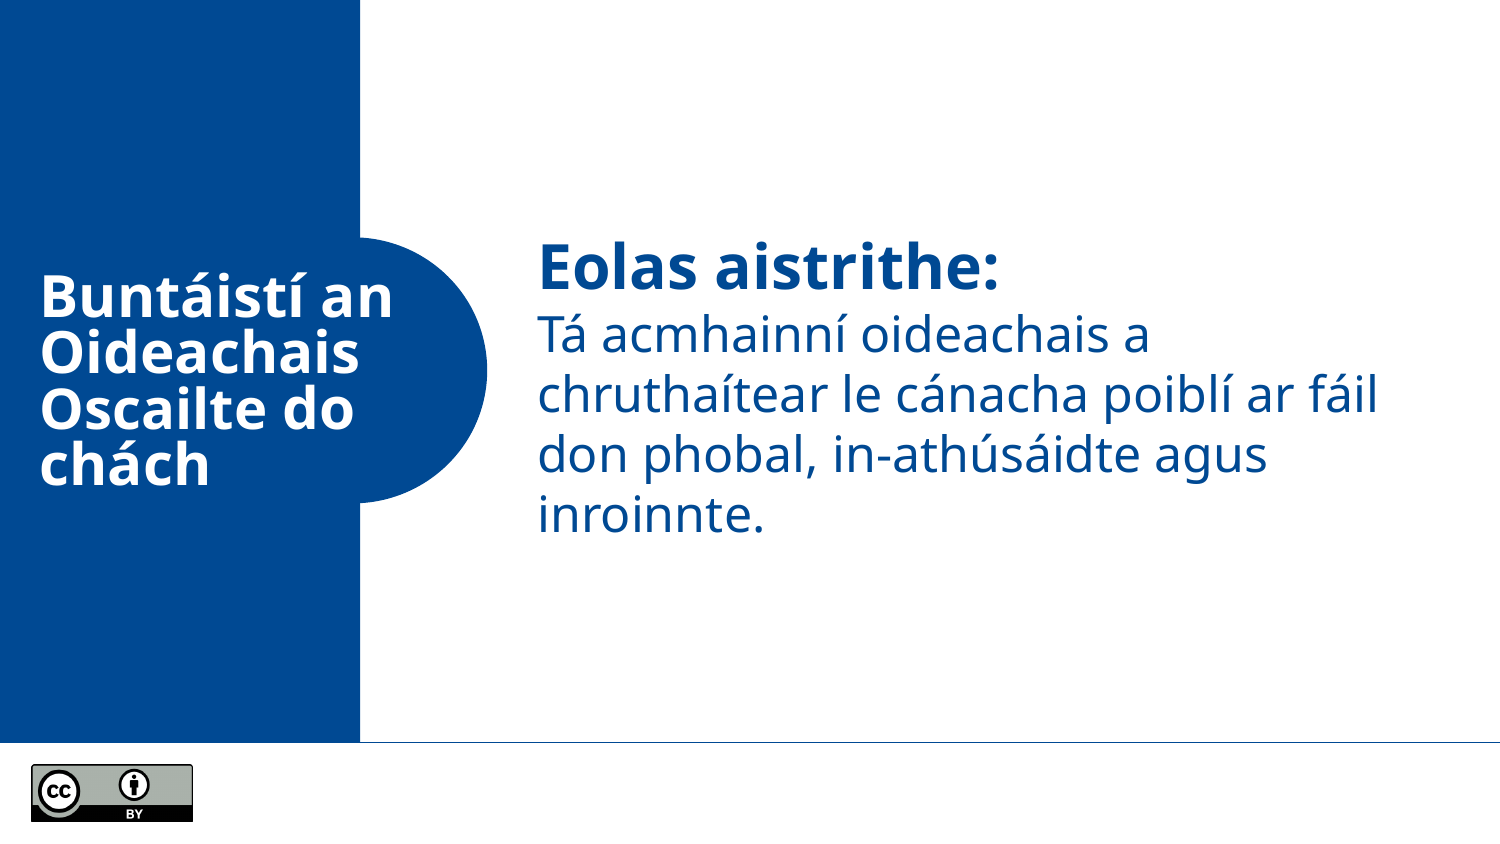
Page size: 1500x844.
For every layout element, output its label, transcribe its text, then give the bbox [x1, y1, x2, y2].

text_box Buntáistí an Oideachais Oscailte do chách [24, 258, 412, 513]
text_box [280, 237, 488, 490]
text_box [0, 0, 361, 742]
text_box Eolas aistrithe: Tá acmhainní oideachais a chruthaítear le cánacha poiblí ar fáil don phobal, in-athúsáidte agus inroinnte. [521, 212, 1433, 558]
picture [31, 764, 193, 822]
text_box [0, 750, 1500, 844]
